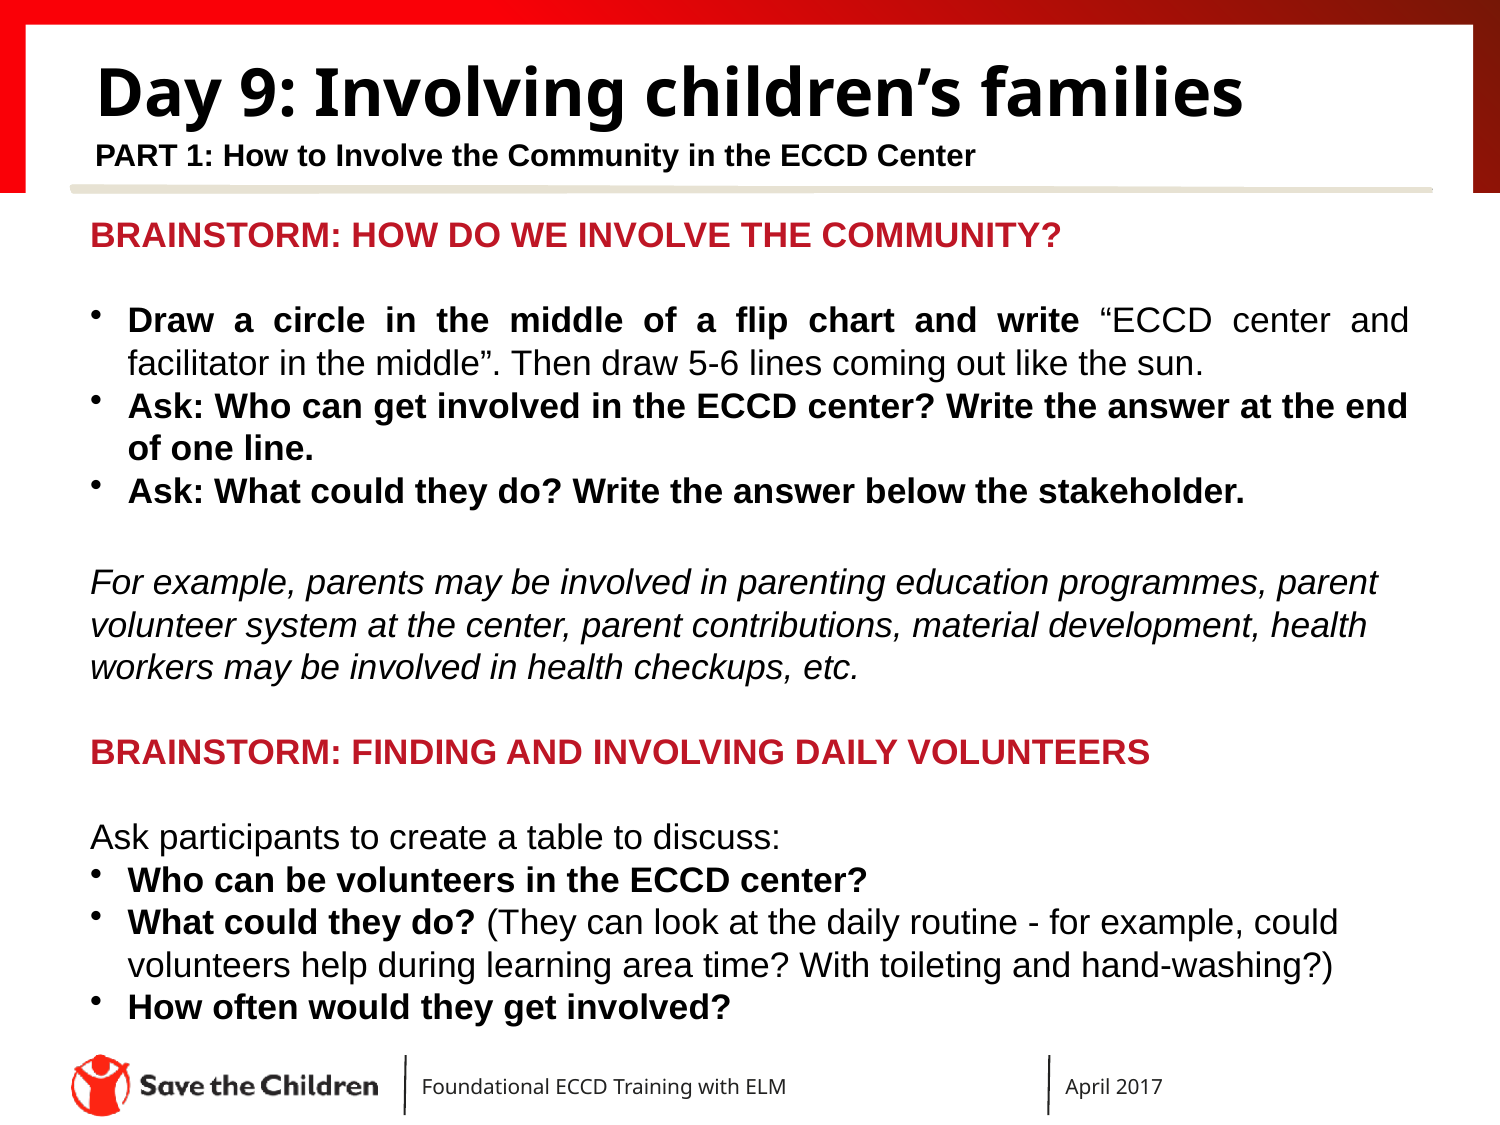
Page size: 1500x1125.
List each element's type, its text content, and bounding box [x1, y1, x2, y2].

title Day 9: Involving children’s families PART 1: How to Involve the Community in the ECCD Center [86, 45, 1414, 182]
text_box April 2017 [1057, 1066, 1398, 1107]
text_box Foundational ECCD Training with ELM [414, 1066, 1042, 1107]
picture [71, 1054, 378, 1117]
picture [69, 184, 1433, 194]
text_box BRAINSTORM: HOW DO WE INVOLVE THE COMMUNITY? Draw a circle in the middle of a flip chart and write “ECCD center and facilitator in the middle”. Then draw 5-6 lines coming out like the sun. Ask: Who can get involved in the ECCD center? Write the answer at the end of one line. Ask: What could they do? Write the answer below the stakeholder. For example, parents may be involved in parenting education programmes, parent volunteer system at the center, parent contributions, material development, health workers may be involved in health checkups, etc. BRAINSTORM: FINDING AND INVOLVING DAILY VOLUNTEERS Ask participants to create a table to discuss: Who can be volunteers in the ECCD center? What could they do? (They can look at the daily routine - for example, could volunteers help during learning area time? With toileting and hand-washing?) How often would they get involved? [75, 197, 1425, 1042]
